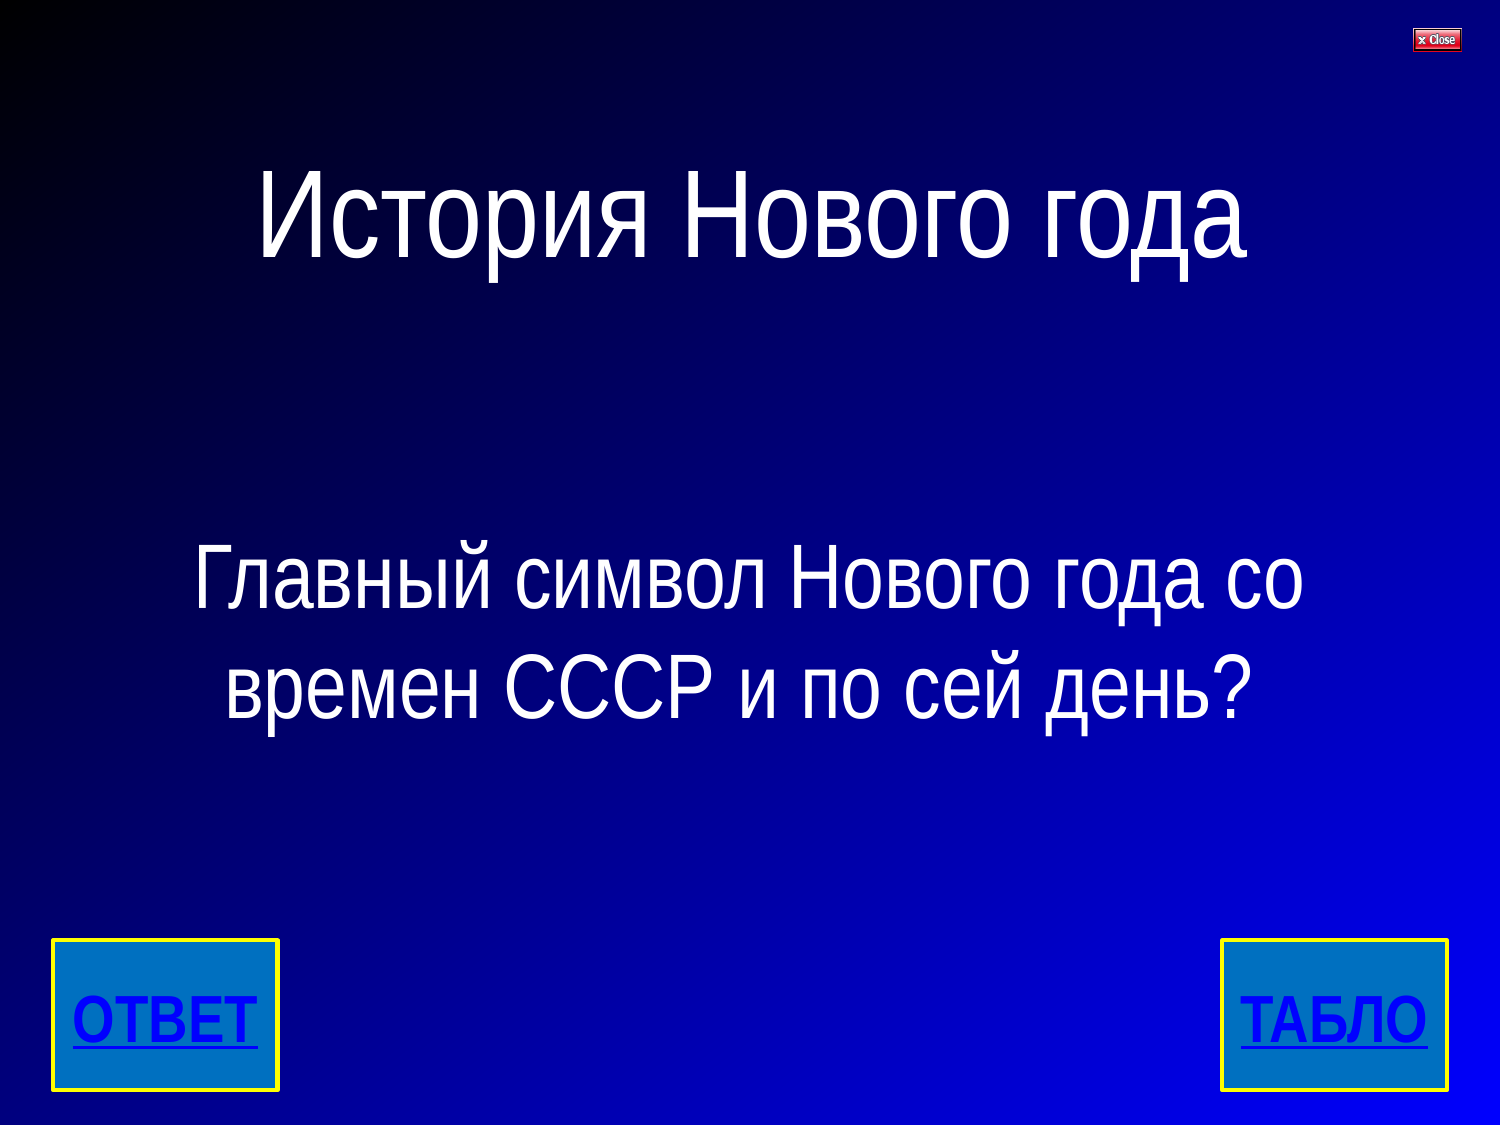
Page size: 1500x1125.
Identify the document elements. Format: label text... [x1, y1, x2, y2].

picture [0, 0, 1500, 1125]
text_box Главный символ Нового года со времен СССР и по сей день? [64, 509, 1436, 744]
text_box [159, 385, 1270, 509]
text_box ТАБЛО [1220, 938, 1449, 1092]
text_box ОТВЕТ [51, 938, 280, 1092]
title История Нового года [76, 113, 1428, 302]
